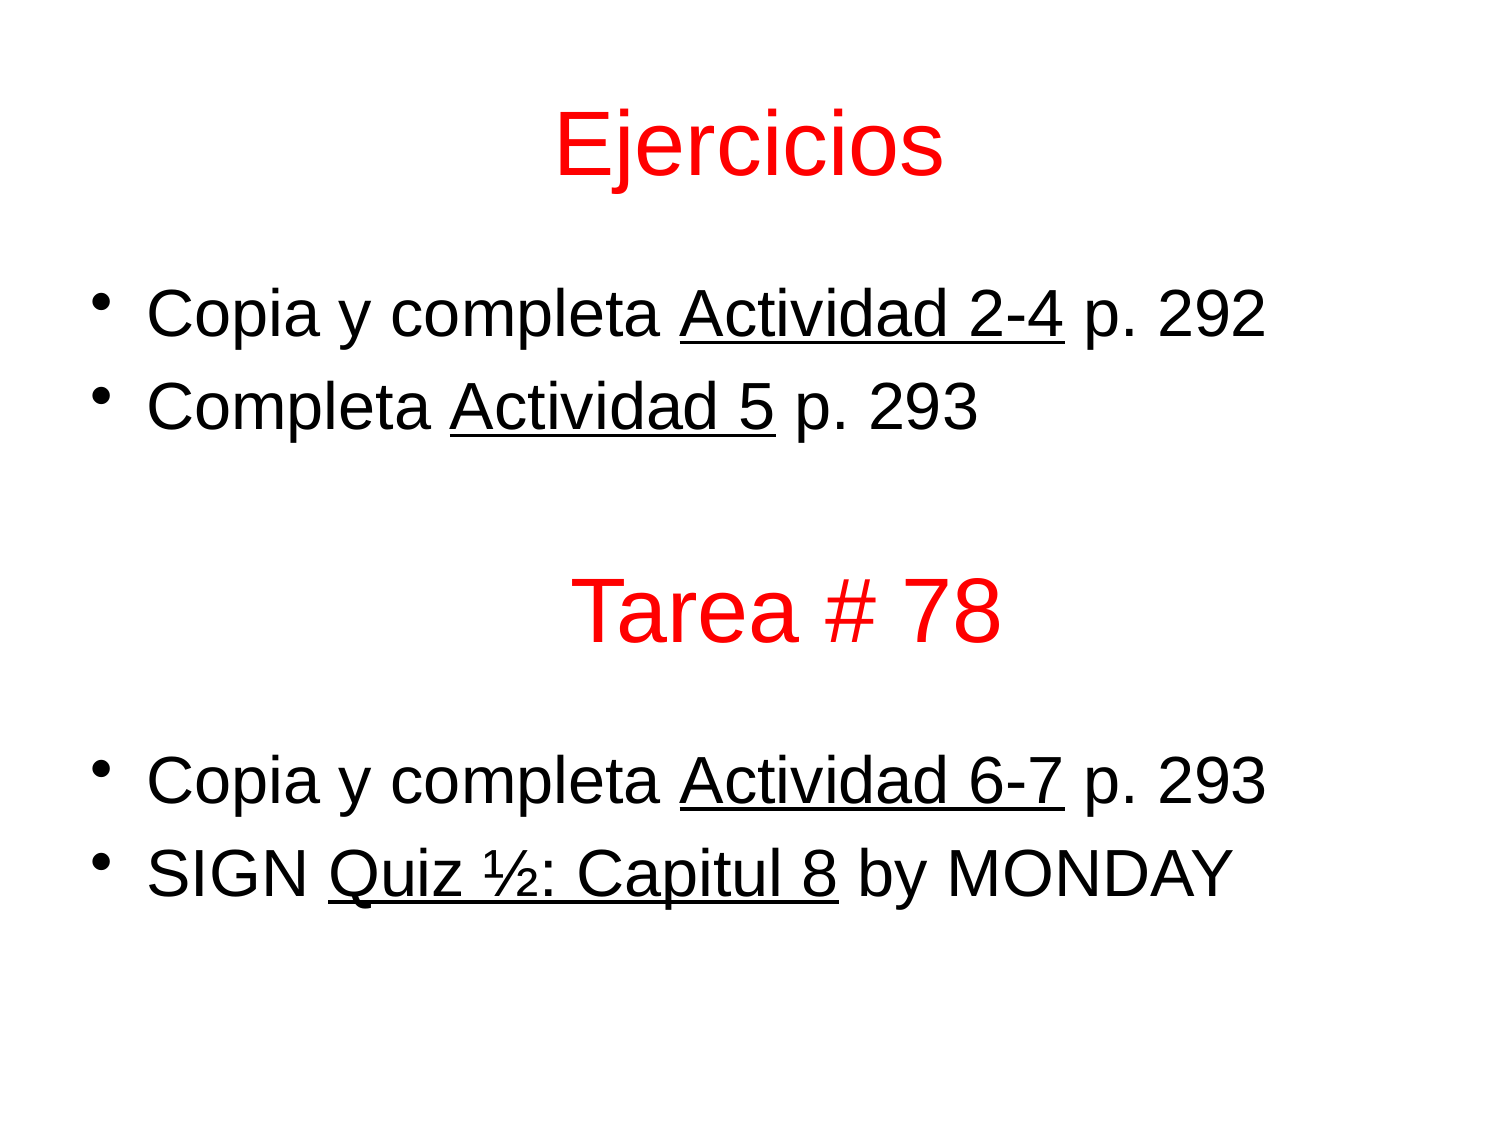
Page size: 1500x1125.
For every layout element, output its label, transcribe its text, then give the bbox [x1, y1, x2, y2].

list Copia y completa Actividad 2-4 p. 292 Completa Actividad 5 p. 293 Copia y completa Actividad 6-7 p. 293 SIGN Quiz ½: Capitul 8 by MONDAY [75, 262, 1425, 1005]
title Ejercicios [75, 45, 1425, 233]
text_box Tarea # 78 [112, 512, 1463, 700]
